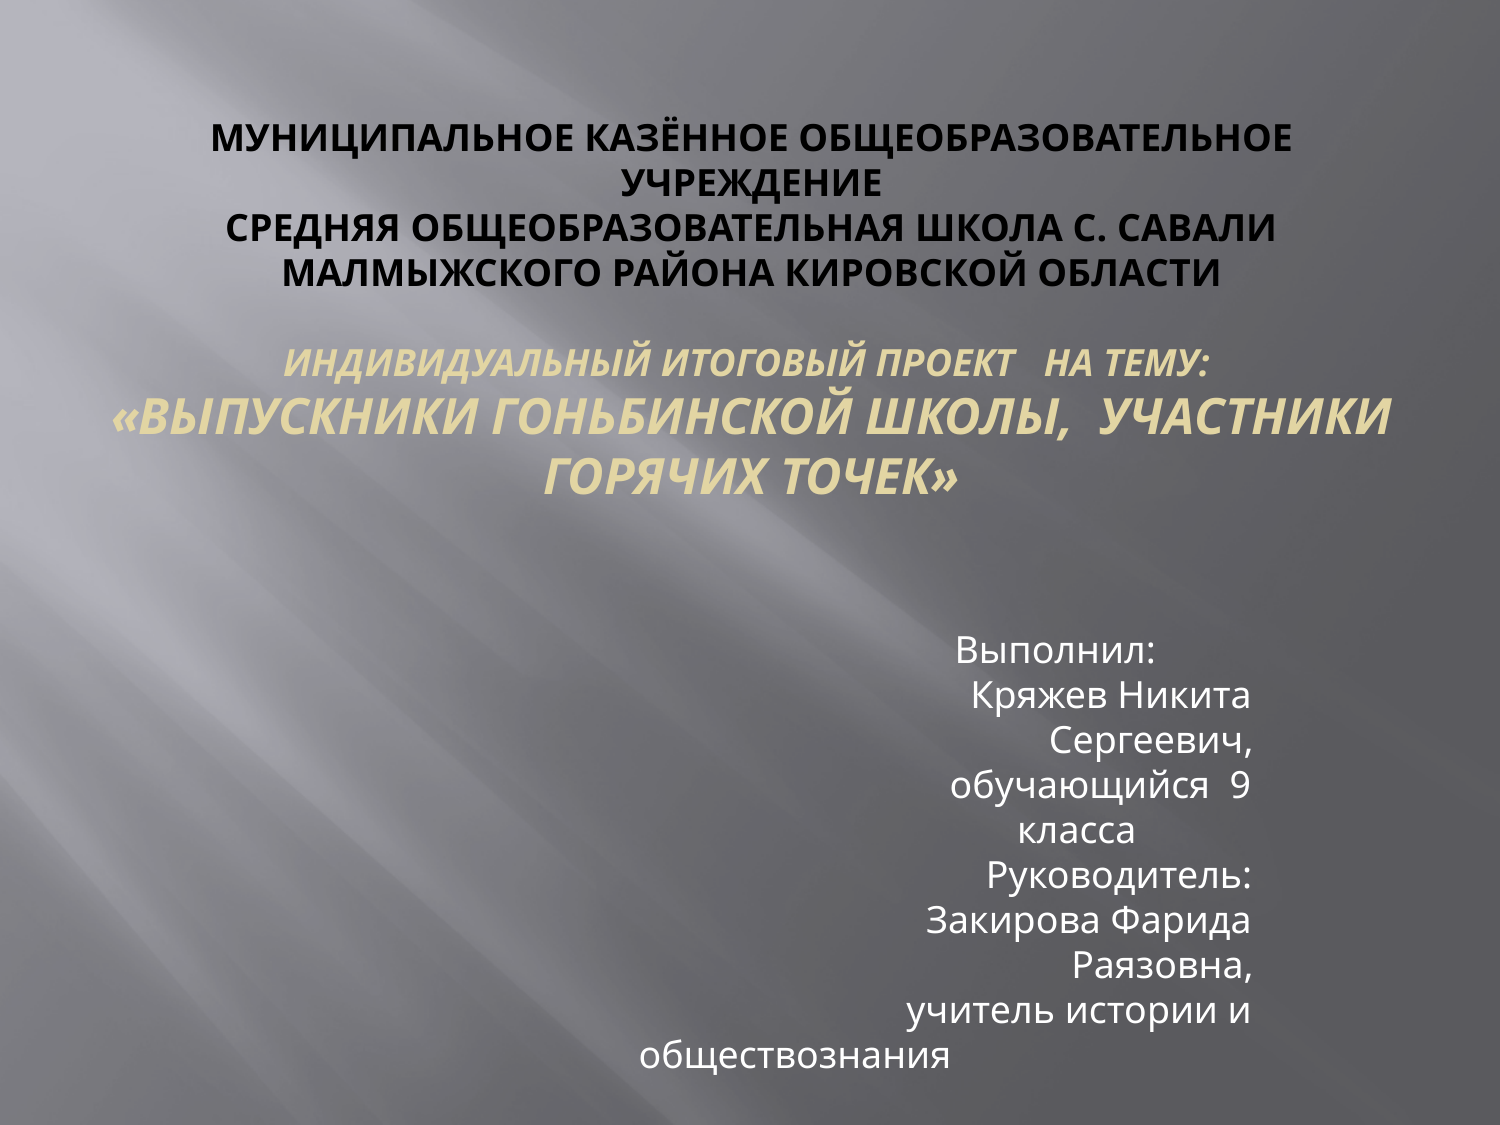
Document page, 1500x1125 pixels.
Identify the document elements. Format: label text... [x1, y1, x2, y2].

subtitle Выполнил: Кряжев Никита Сергеевич, обучающийся 9 класса Руководитель: Закирова Фарида Раязовна, учитель истории и обществознания [218, 408, 1269, 614]
title Муниципальное казённое общеобразовательное учреждение средняя общеобразовательная школа с. Савали Малмыжского района Кировской области ИНДИВИДУАЛЬНЫЙ ИТОГОВЫЙ ПРОЕКТ на тему: «Выпускники Гоньбинской школы, участники горячих точек» [76, 30, 1427, 575]
